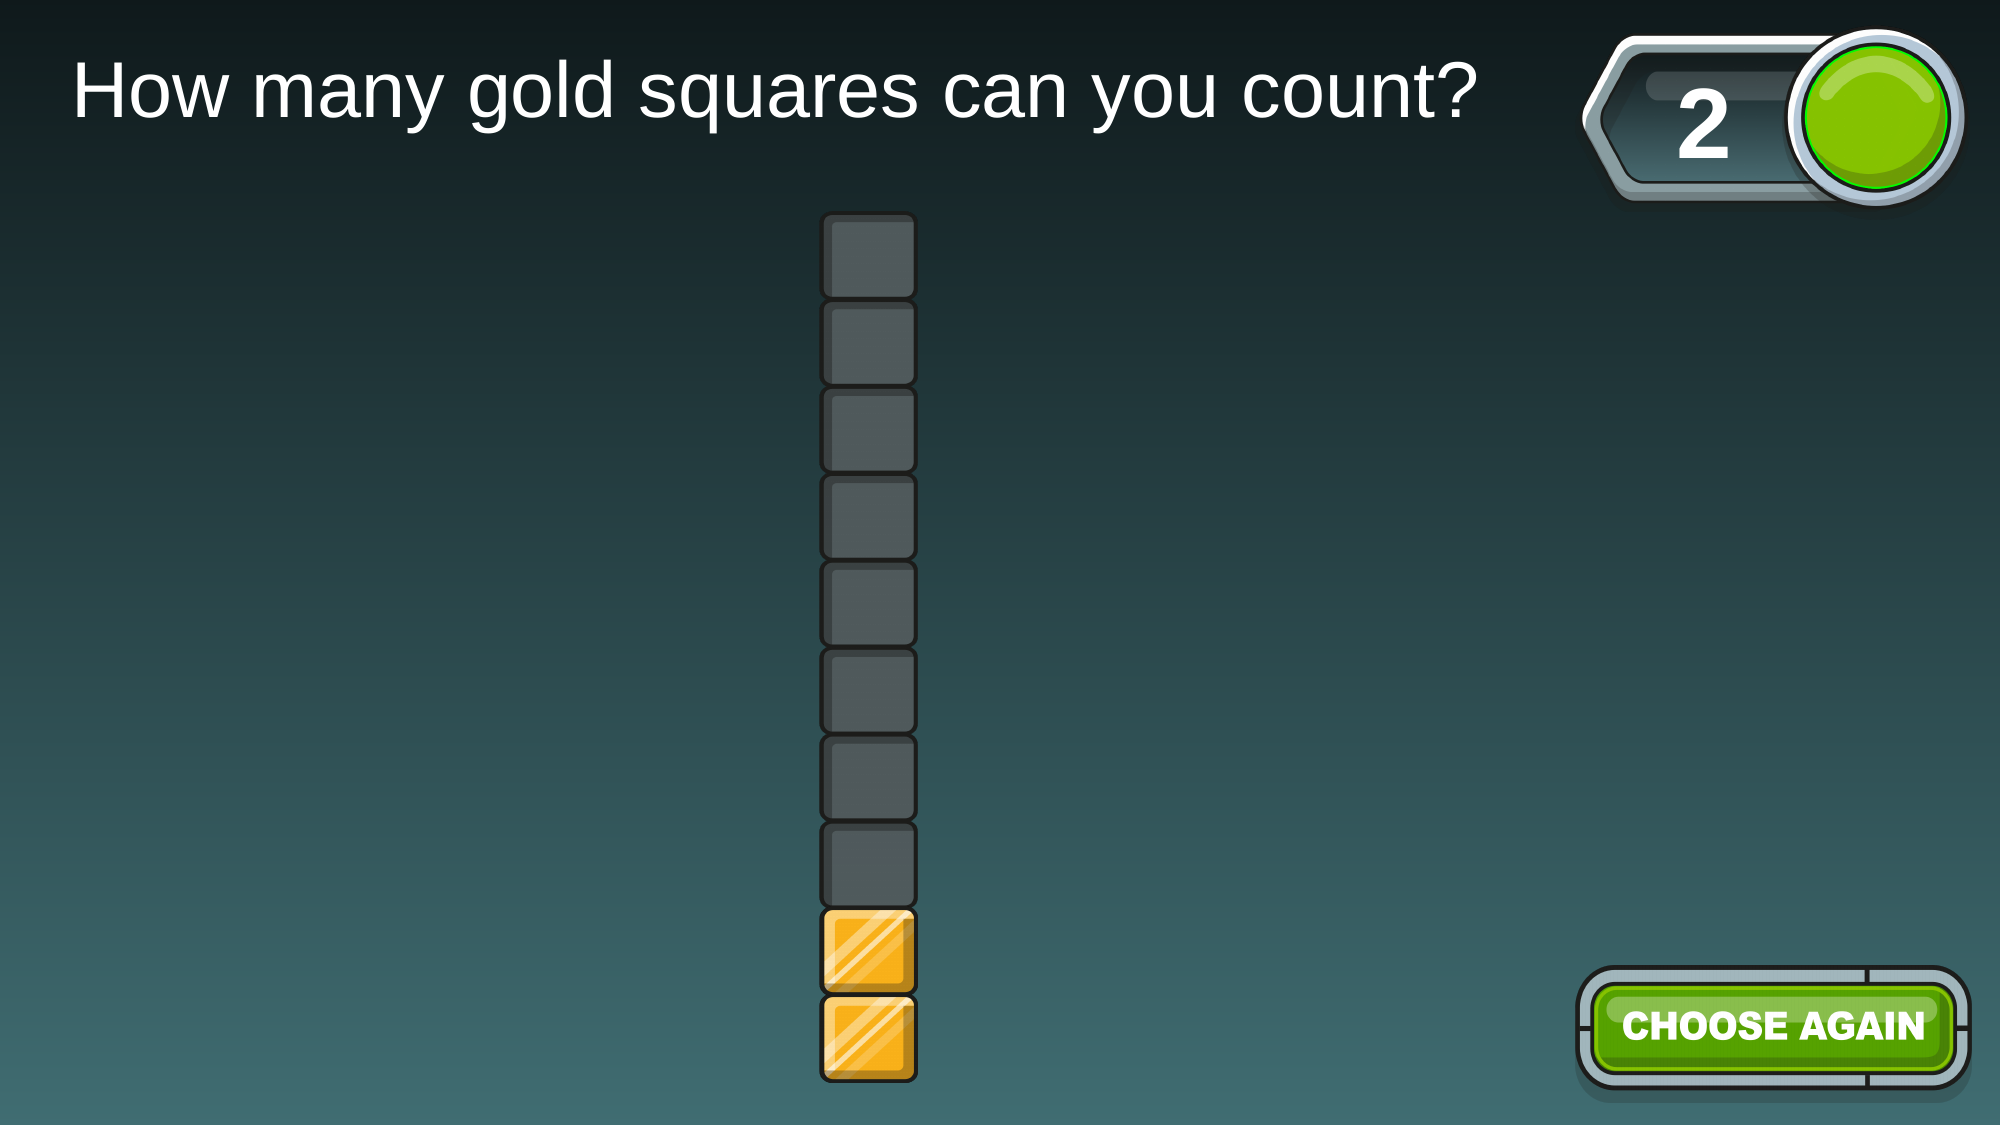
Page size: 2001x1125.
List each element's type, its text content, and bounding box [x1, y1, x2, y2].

picture [1575, 965, 1972, 1104]
picture [1575, 25, 1971, 221]
picture [819, 210, 919, 1083]
text_box How many gold squares can you count? [56, 30, 1553, 150]
